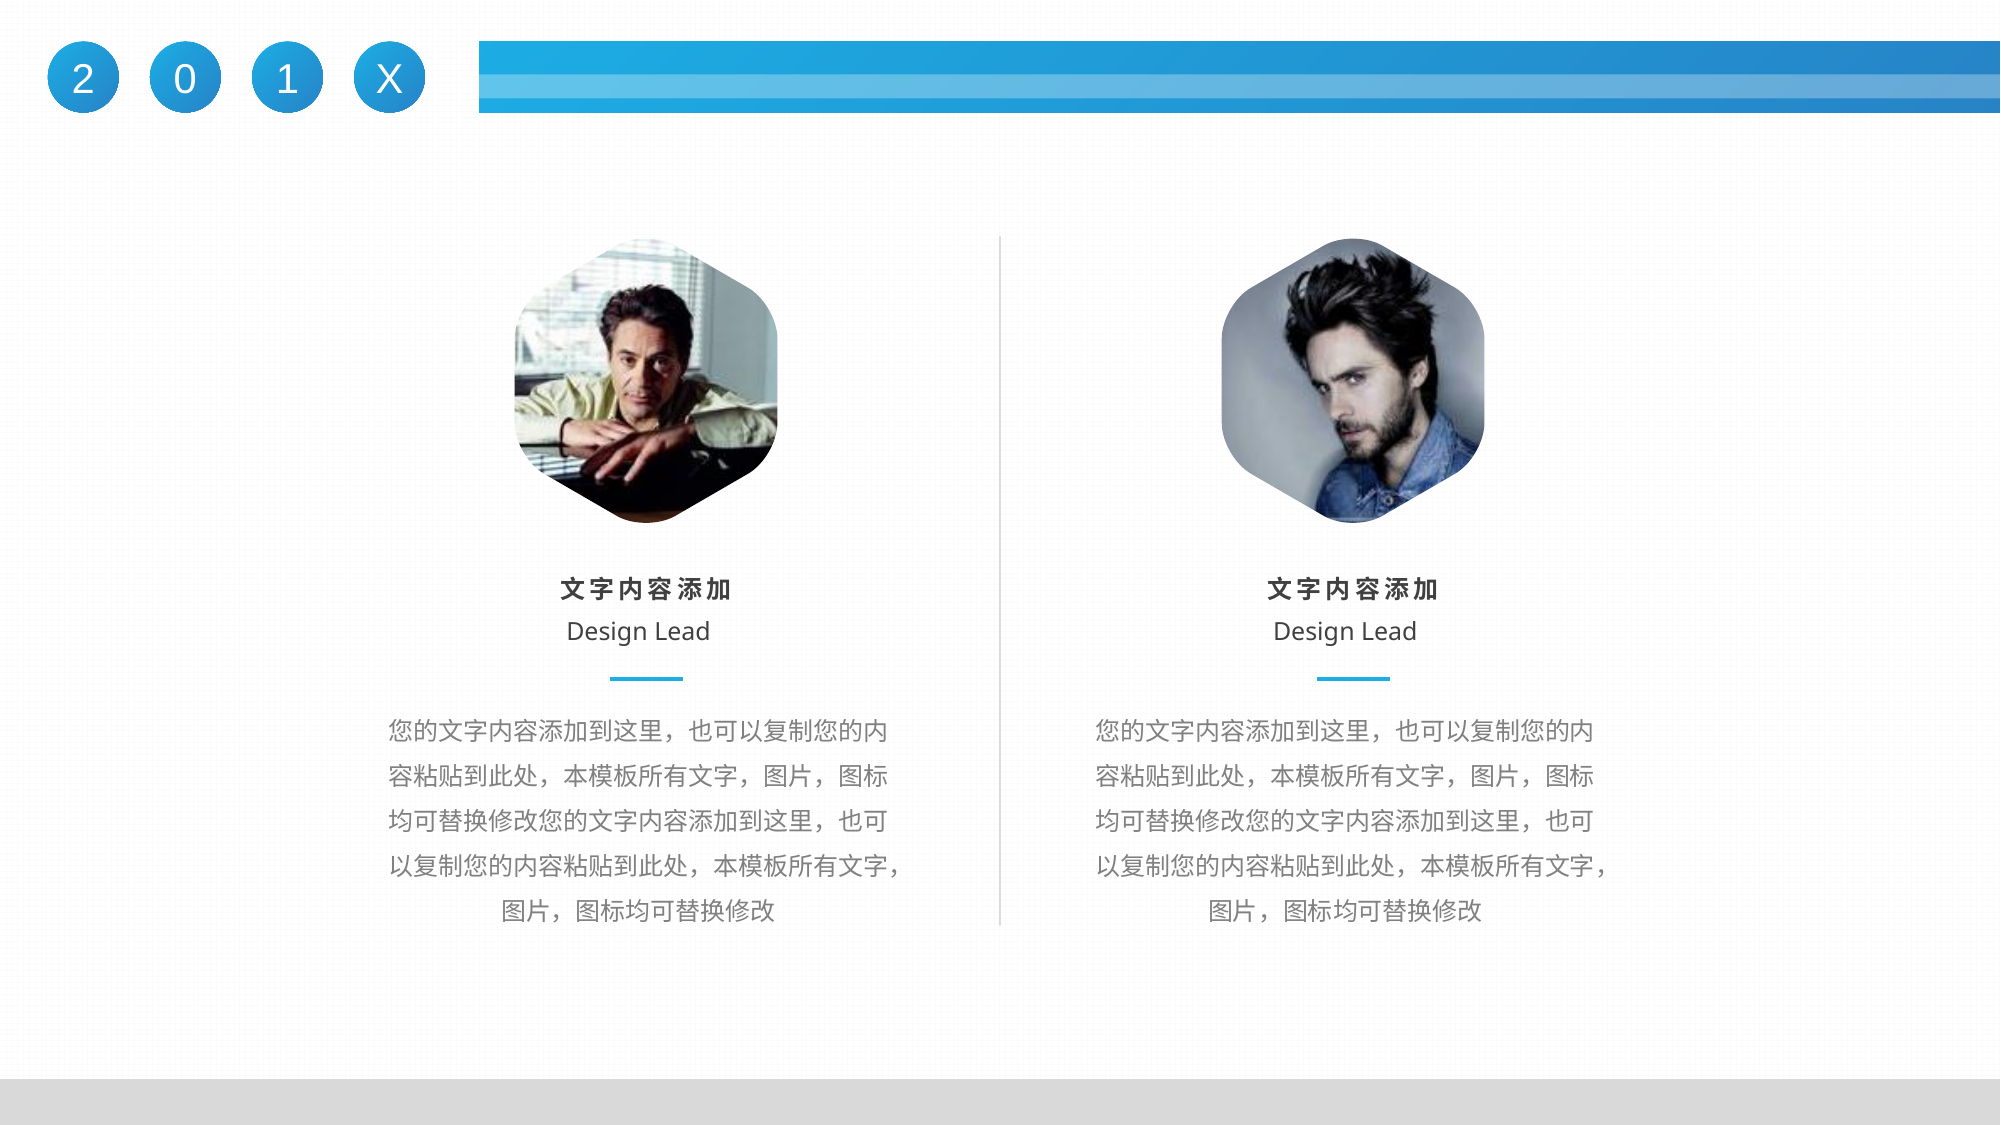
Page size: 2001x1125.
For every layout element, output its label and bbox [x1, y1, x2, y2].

picture [1221, 238, 1485, 523]
text_box [384, 579, 908, 928]
picture [514, 238, 778, 523]
text_box [1091, 579, 1615, 928]
